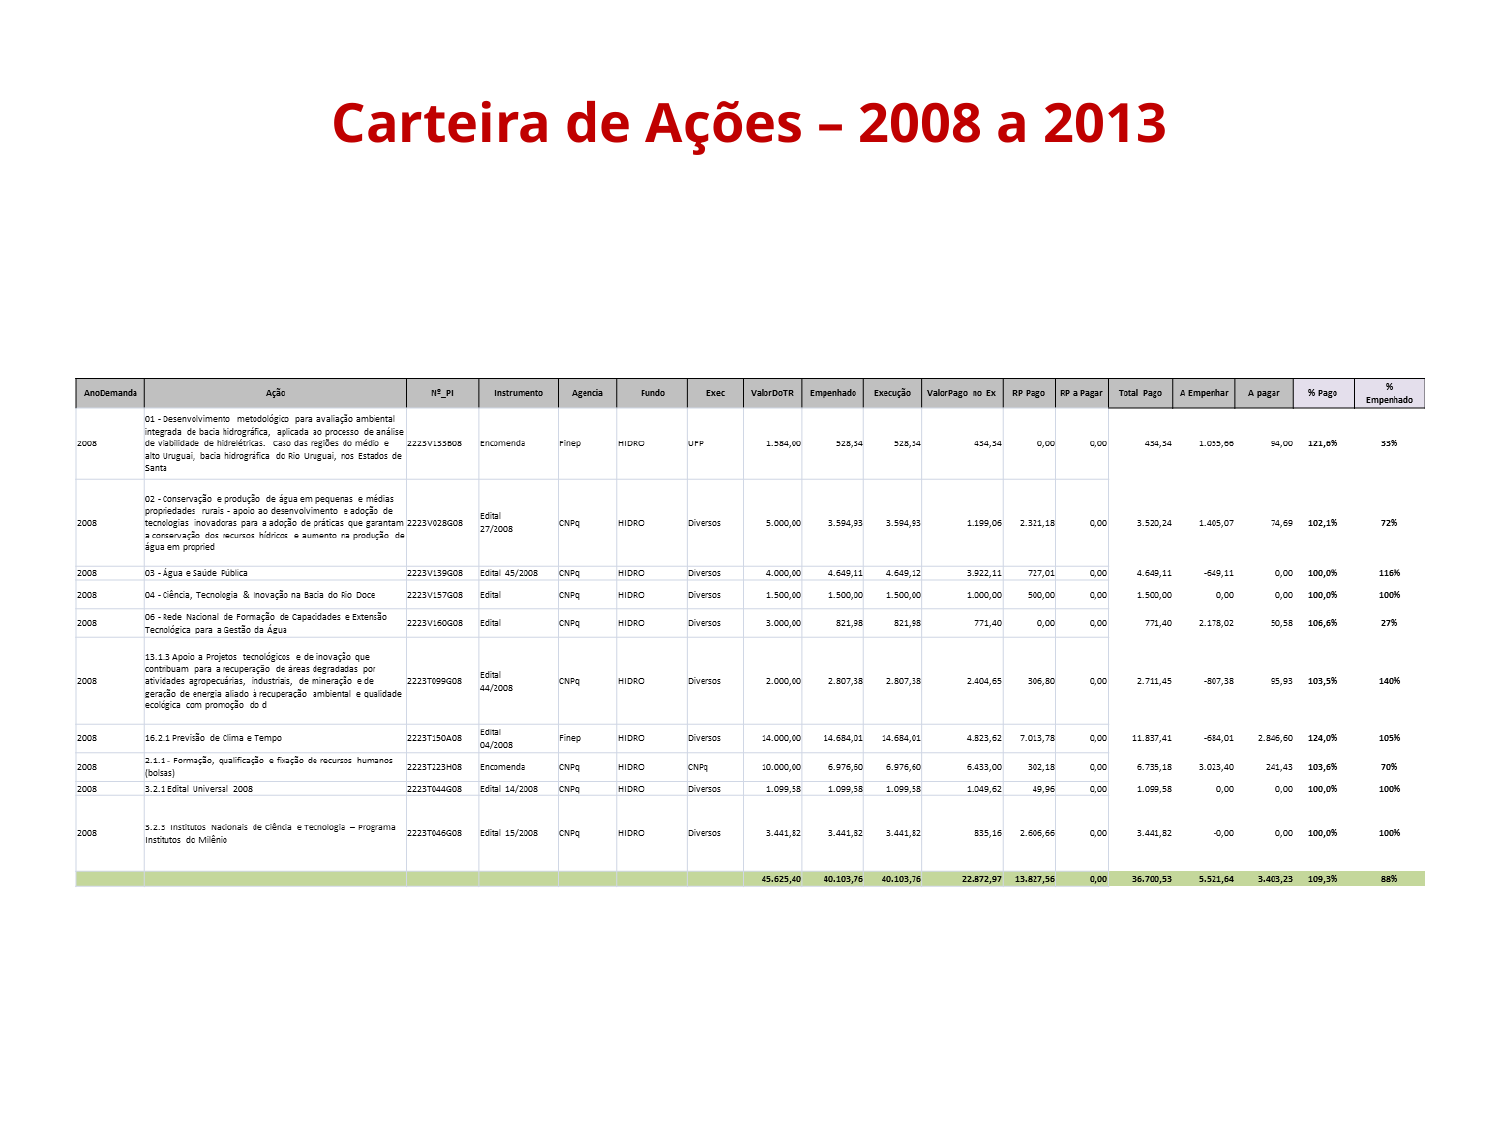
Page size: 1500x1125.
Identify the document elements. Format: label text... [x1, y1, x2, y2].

title Carteira de Ações – 2008 a 2013 [75, 45, 1425, 197]
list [74, 377, 1426, 890]
